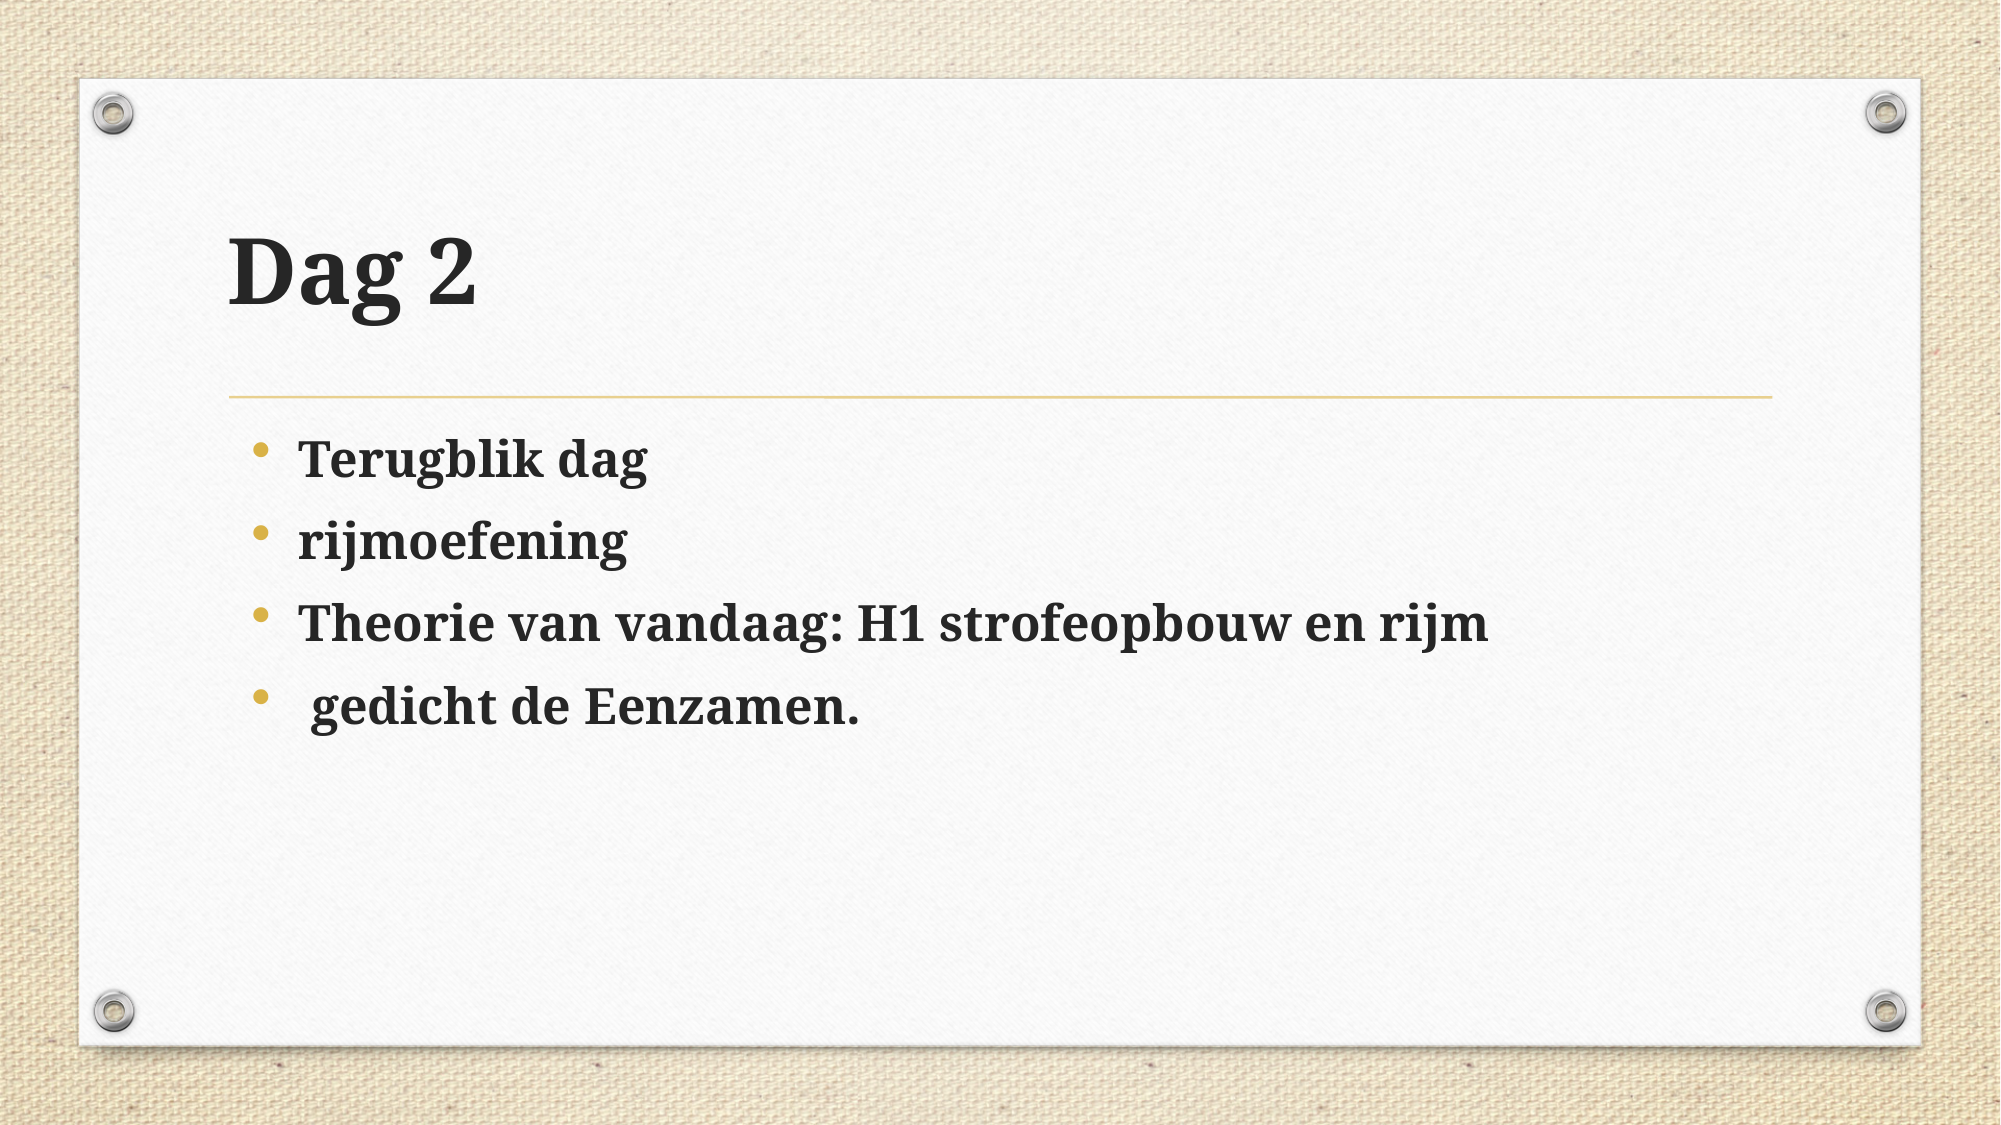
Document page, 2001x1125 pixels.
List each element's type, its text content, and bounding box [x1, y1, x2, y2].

picture [0, 0, 2001, 1125]
title Dag 2 [212, 161, 1788, 375]
list Terugblik dag rijmoefening Theorie van vandaag: H1 strofeopbouw en rijm gedicht de Eenzamen. [212, 419, 1788, 965]
